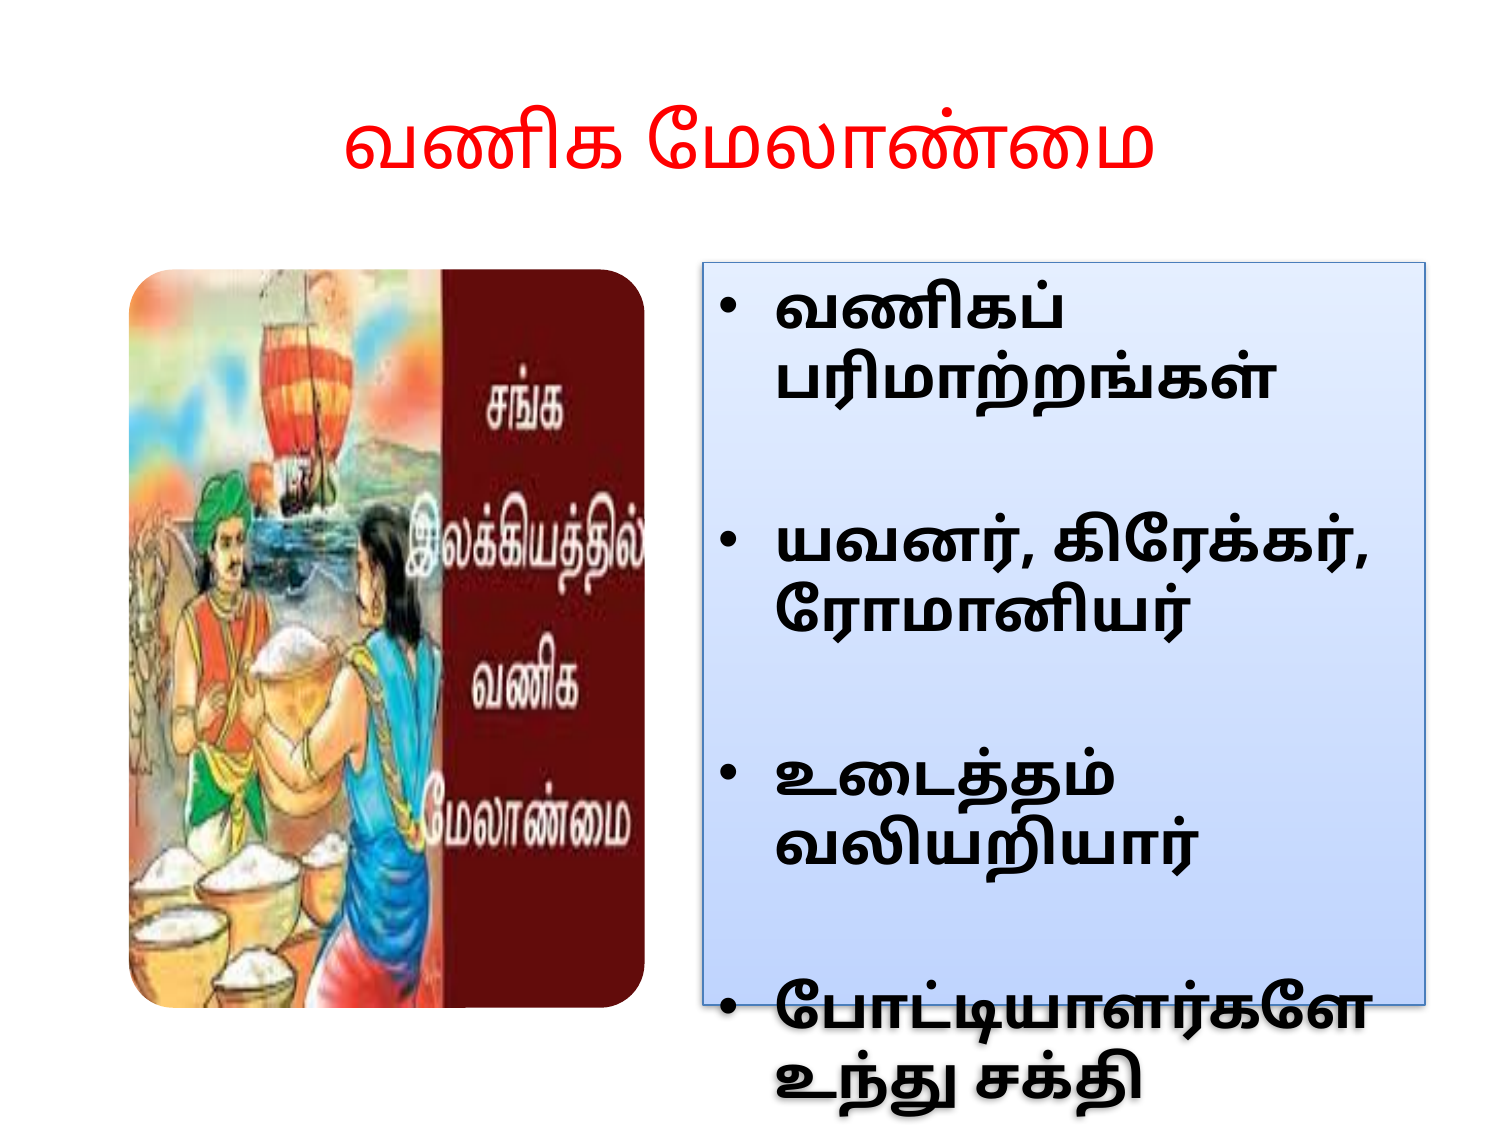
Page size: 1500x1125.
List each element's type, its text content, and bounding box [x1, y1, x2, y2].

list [128, 269, 645, 1008]
list வணிகப் பரிமாற்றங்கள் யவனர், கிரேக்கர், ரோமானியர் உடைத்தம் வலியறியார் போட்டியாளர்களே உந்து சக்தி [702, 262, 1426, 1006]
title வணிக மேலாண்மை [75, 45, 1425, 233]
